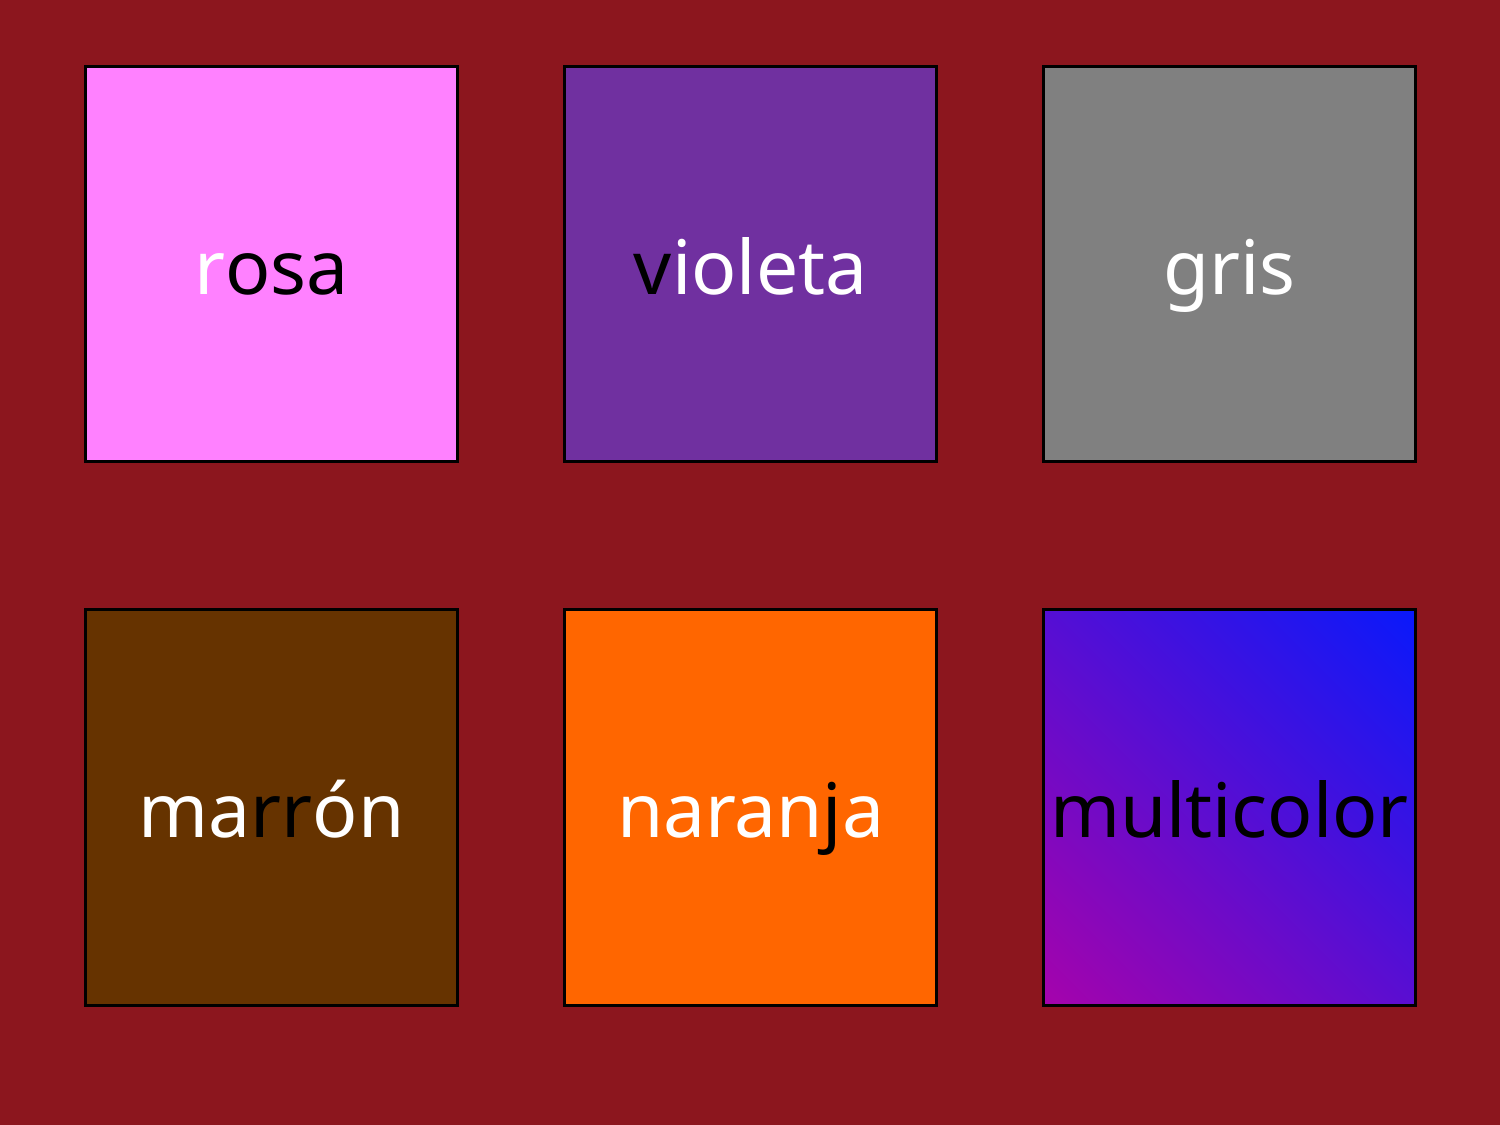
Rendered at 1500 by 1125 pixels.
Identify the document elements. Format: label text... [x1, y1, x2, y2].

text_box naranja [564, 609, 937, 1006]
text_box rosa [85, 66, 458, 462]
text_box marrón [85, 609, 458, 1006]
text_box multicolor [1043, 609, 1416, 1006]
text_box [0, 0, 1500, 1125]
text_box gris [1043, 66, 1416, 462]
text_box violeta [564, 66, 937, 462]
